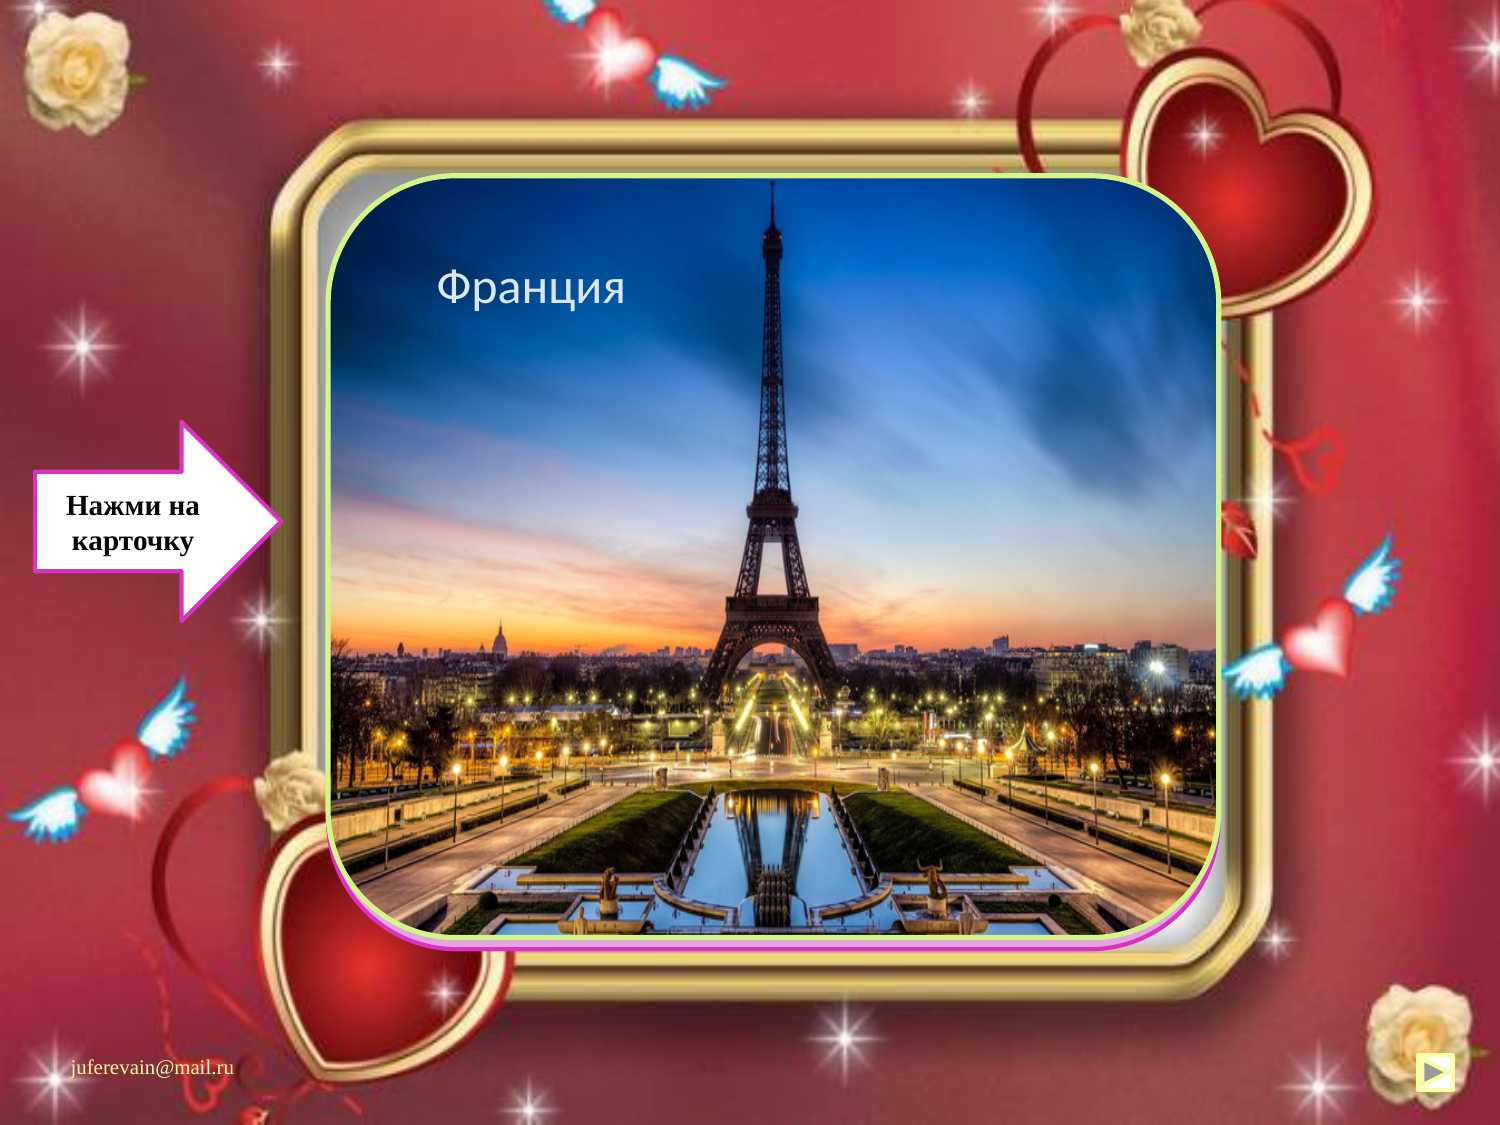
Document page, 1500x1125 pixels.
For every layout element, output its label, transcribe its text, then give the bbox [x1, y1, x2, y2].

text_box Нажми на карточку [33, 419, 284, 624]
text_box [314, 174, 1232, 951]
text_box Франция [421, 246, 797, 321]
picture [0, 0, 1500, 1125]
text_box [1416, 1053, 1455, 1092]
